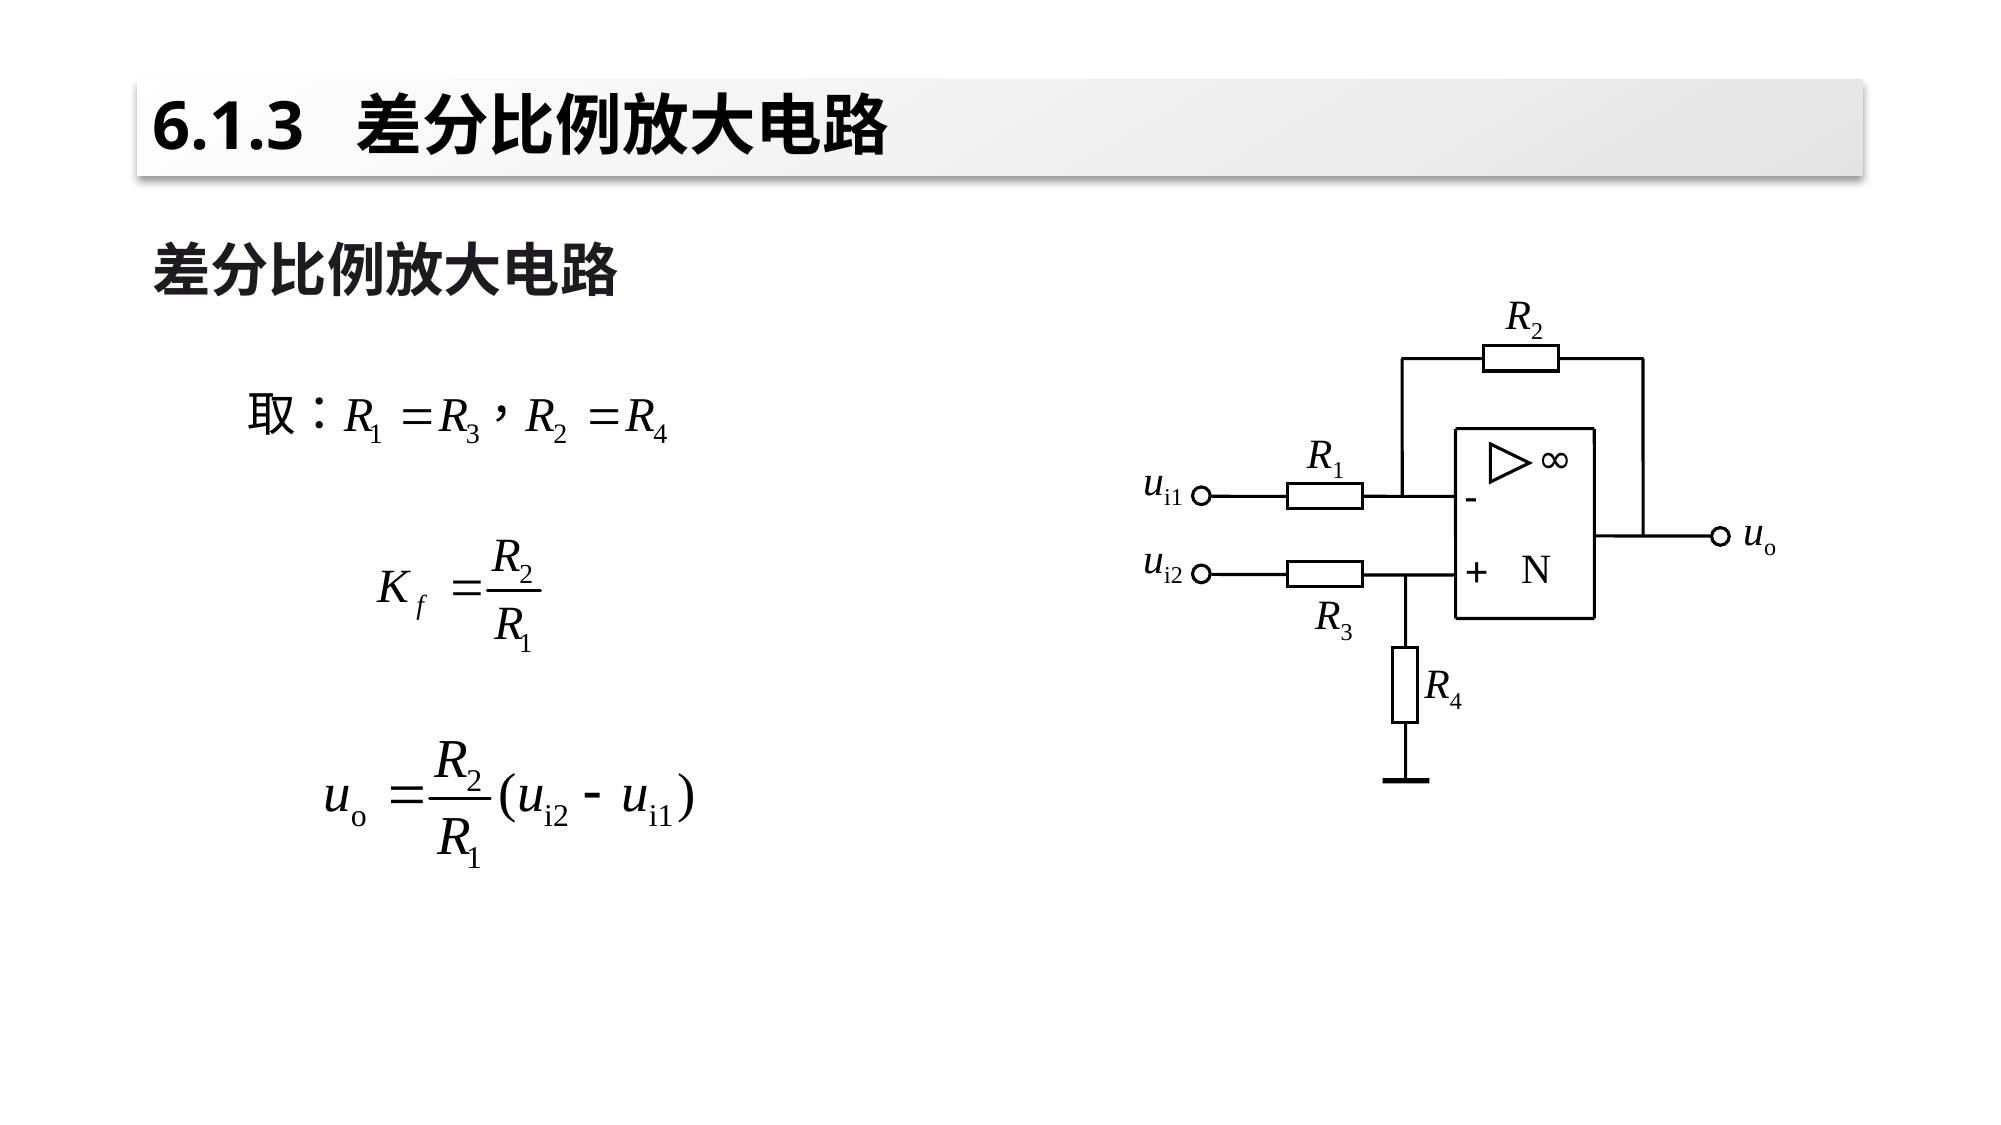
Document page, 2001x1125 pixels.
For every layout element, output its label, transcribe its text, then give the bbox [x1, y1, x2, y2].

title 6.1.3 差分比例放大电路 [137, 79, 1863, 176]
list 差分比例放大电路 [137, 191, 1863, 1014]
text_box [366, 521, 553, 665]
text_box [239, 382, 681, 456]
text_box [316, 724, 707, 881]
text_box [1143, 287, 1800, 781]
